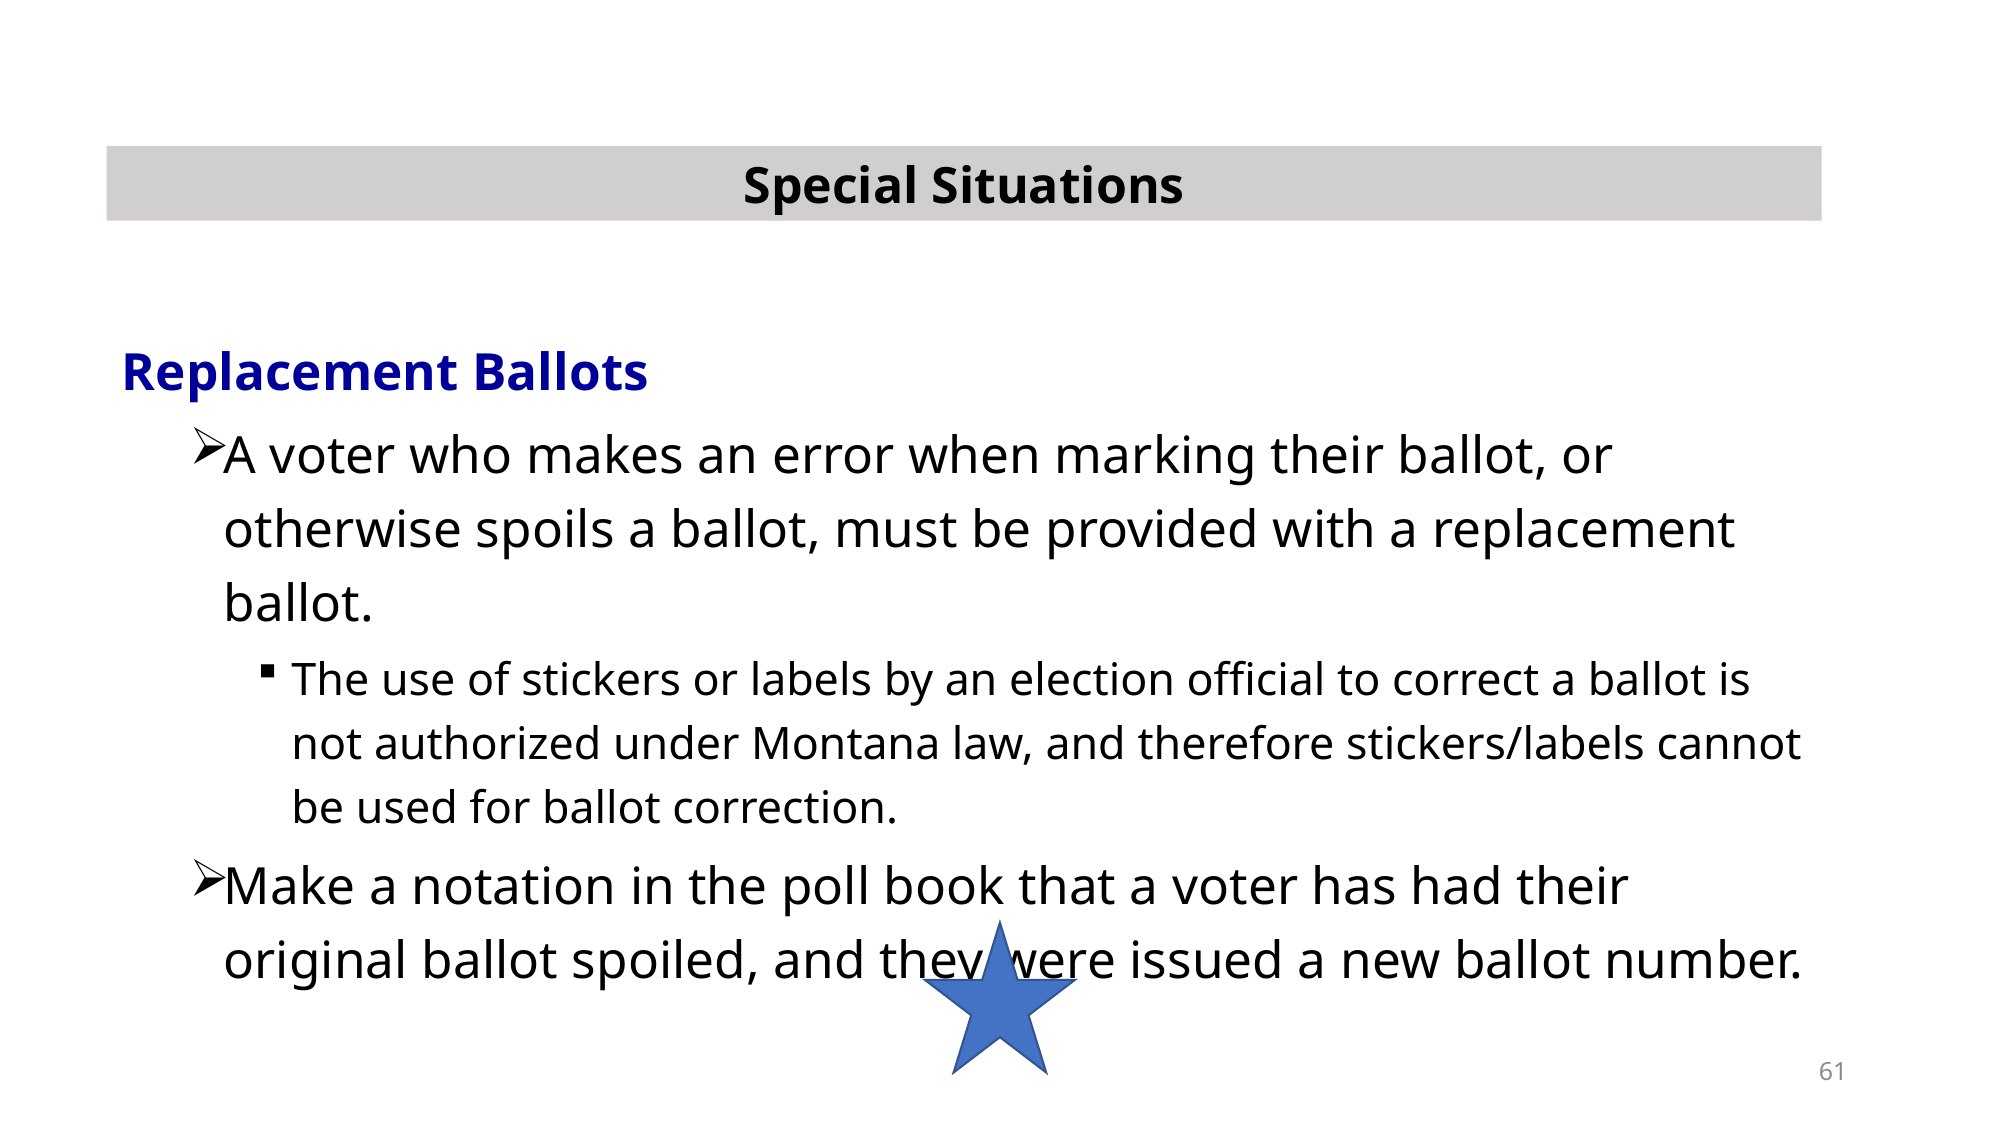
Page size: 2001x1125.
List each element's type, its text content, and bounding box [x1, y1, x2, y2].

slide_number 61 [1412, 1042, 1863, 1103]
text_box Special Situations [106, 145, 1822, 221]
list Replacement Ballots A voter who makes an error when marking their ballot, or otherwise spoils a ballot, must be provided with a replacement ballot. The use of stickers or labels by an election official to correct a ballot is not authorized under Montana law, and therefore stickers/labels cannot be used for ballot correction. Make a notation in the poll book that a voter has had their original ballot spoiled, and they were issued a new ballot number. [106, 338, 1822, 1094]
text_box [921, 919, 1078, 1076]
